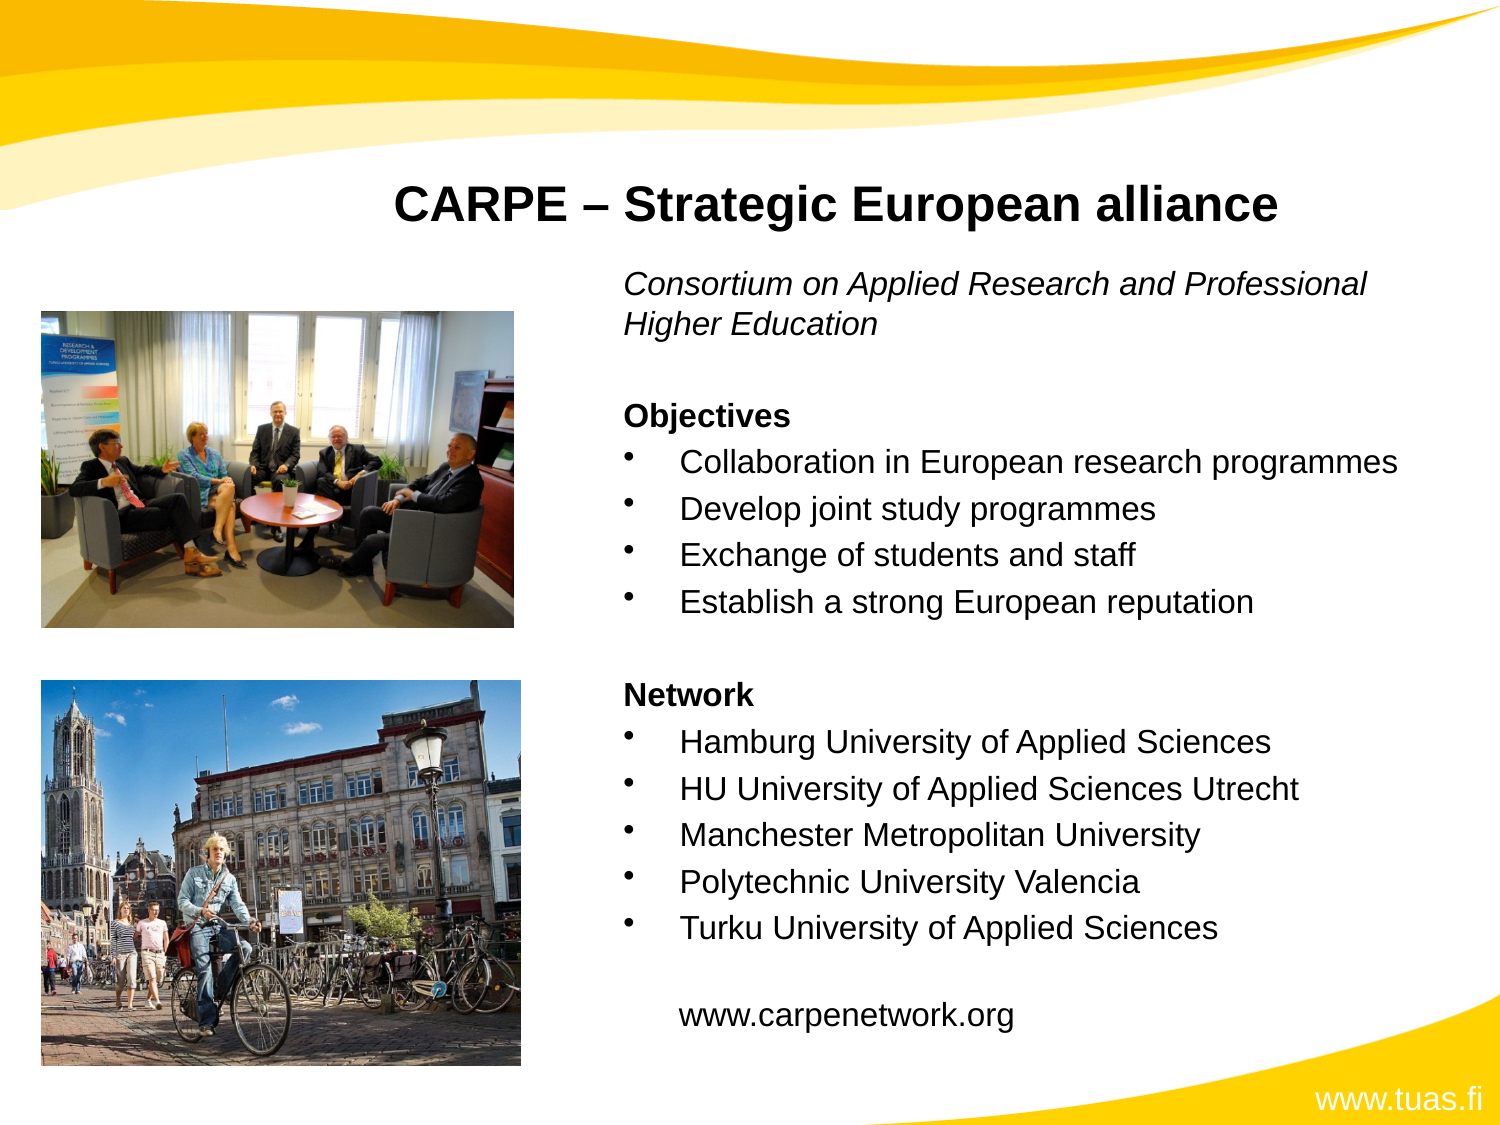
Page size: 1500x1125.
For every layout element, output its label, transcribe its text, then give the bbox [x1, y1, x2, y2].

picture [41, 310, 514, 628]
picture [0, 0, 1500, 210]
list Consortium on Applied Research and Professional Higher Education Objectives Collaboration in European research programmes Develop joint study programmes Exchange of students and staff Establish a strong European reputation Network Hamburg University of Applied Sciences HU University of Applied Sciences Utrecht Manchester Metropolitan University Polytechnic University Valencia Turku University of Applied Sciences www.carpenetwork.org [608, 254, 1448, 1090]
picture [41, 680, 521, 1066]
title CARPE – Strategic European alliance [336, 136, 1448, 266]
picture [759, 947, 1500, 1125]
